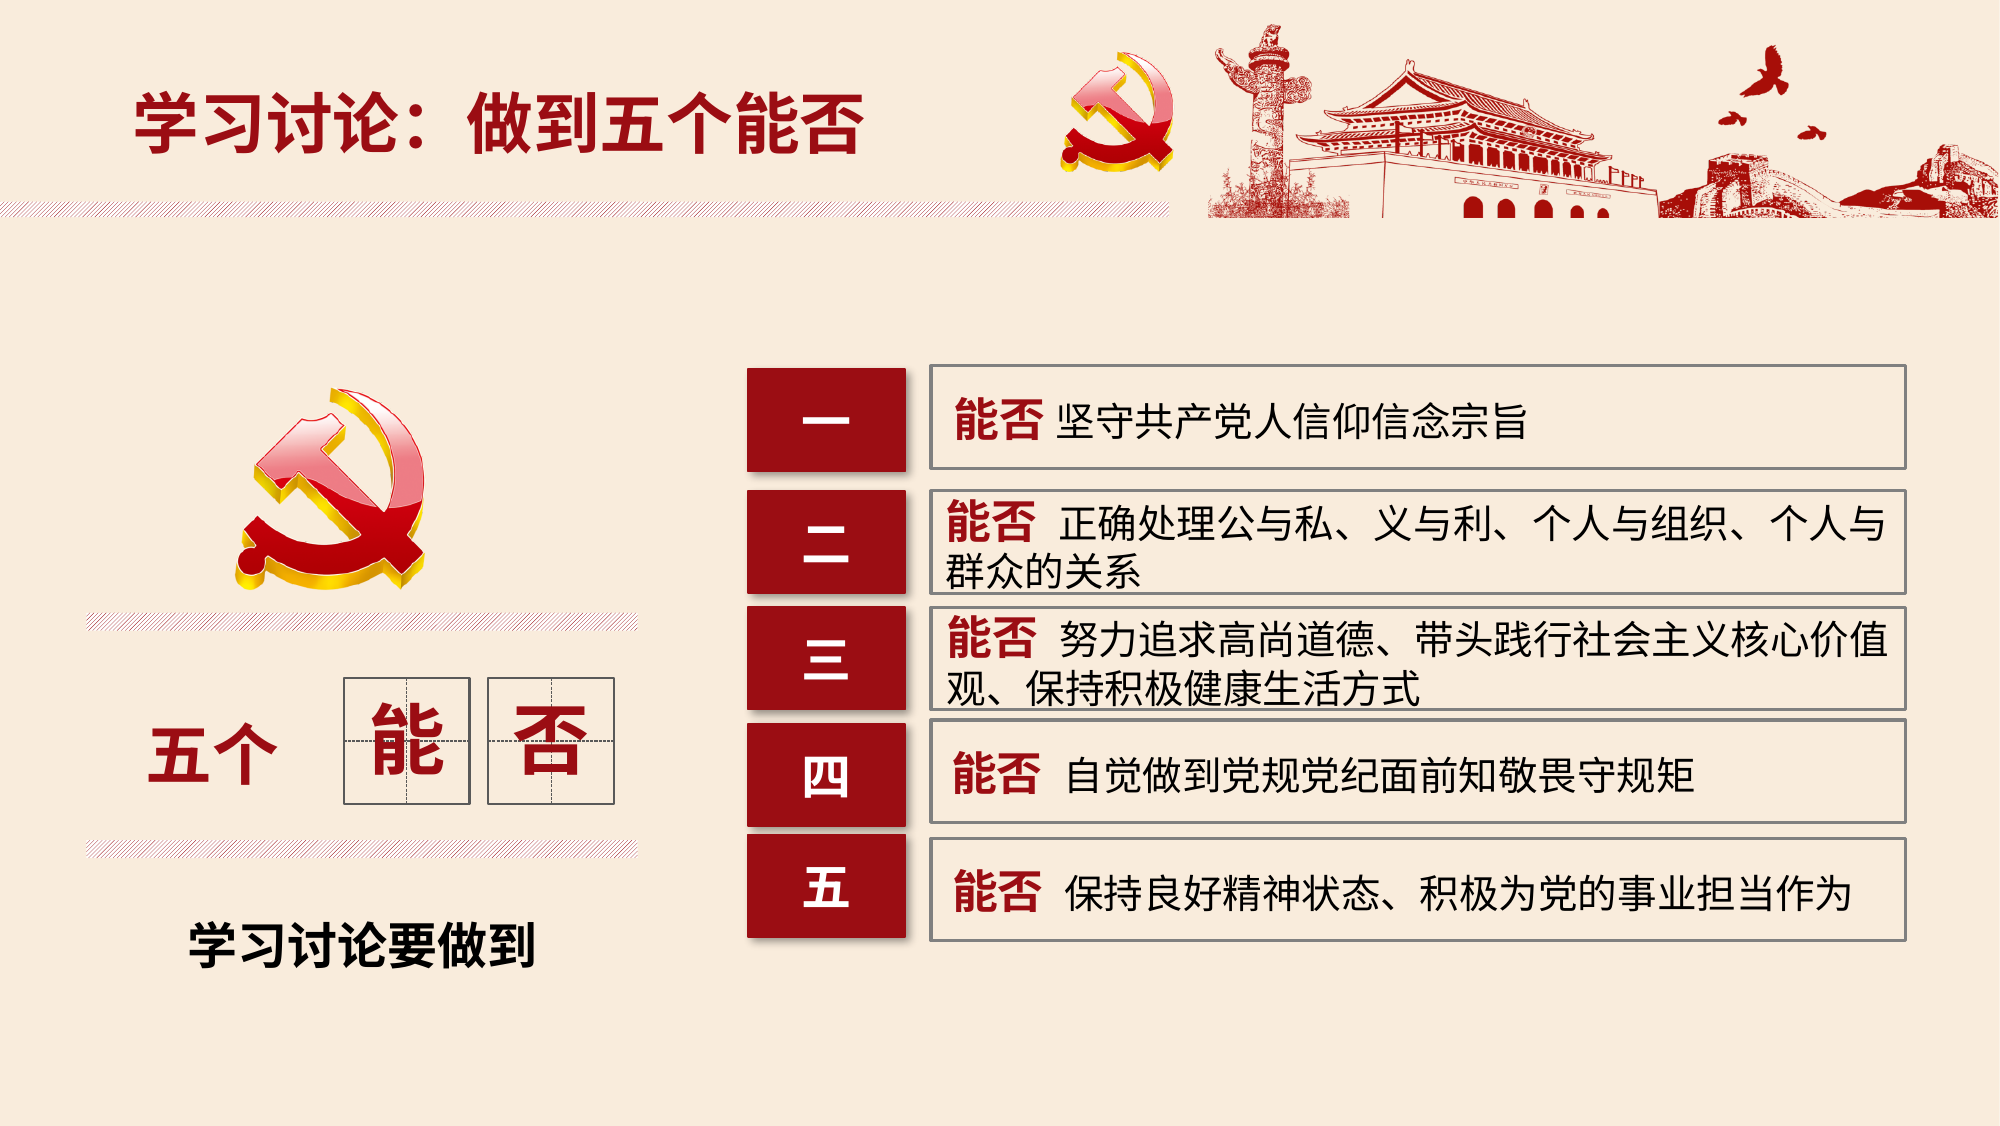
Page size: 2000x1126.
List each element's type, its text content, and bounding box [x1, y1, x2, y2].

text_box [747, 484, 1906, 600]
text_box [747, 719, 1906, 827]
picture [0, 0, 2000, 1126]
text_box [747, 834, 1906, 941]
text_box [487, 677, 615, 805]
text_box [747, 365, 1906, 472]
text_box 五个 [102, 703, 323, 803]
text_box 学习讨论要做到 [86, 904, 638, 985]
text_box [475, 611, 640, 633]
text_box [343, 677, 470, 805]
text_box [84, 838, 640, 860]
list 学习讨论：做到五个能否 [117, 74, 999, 182]
text_box [84, 611, 180, 633]
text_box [747, 600, 1906, 719]
